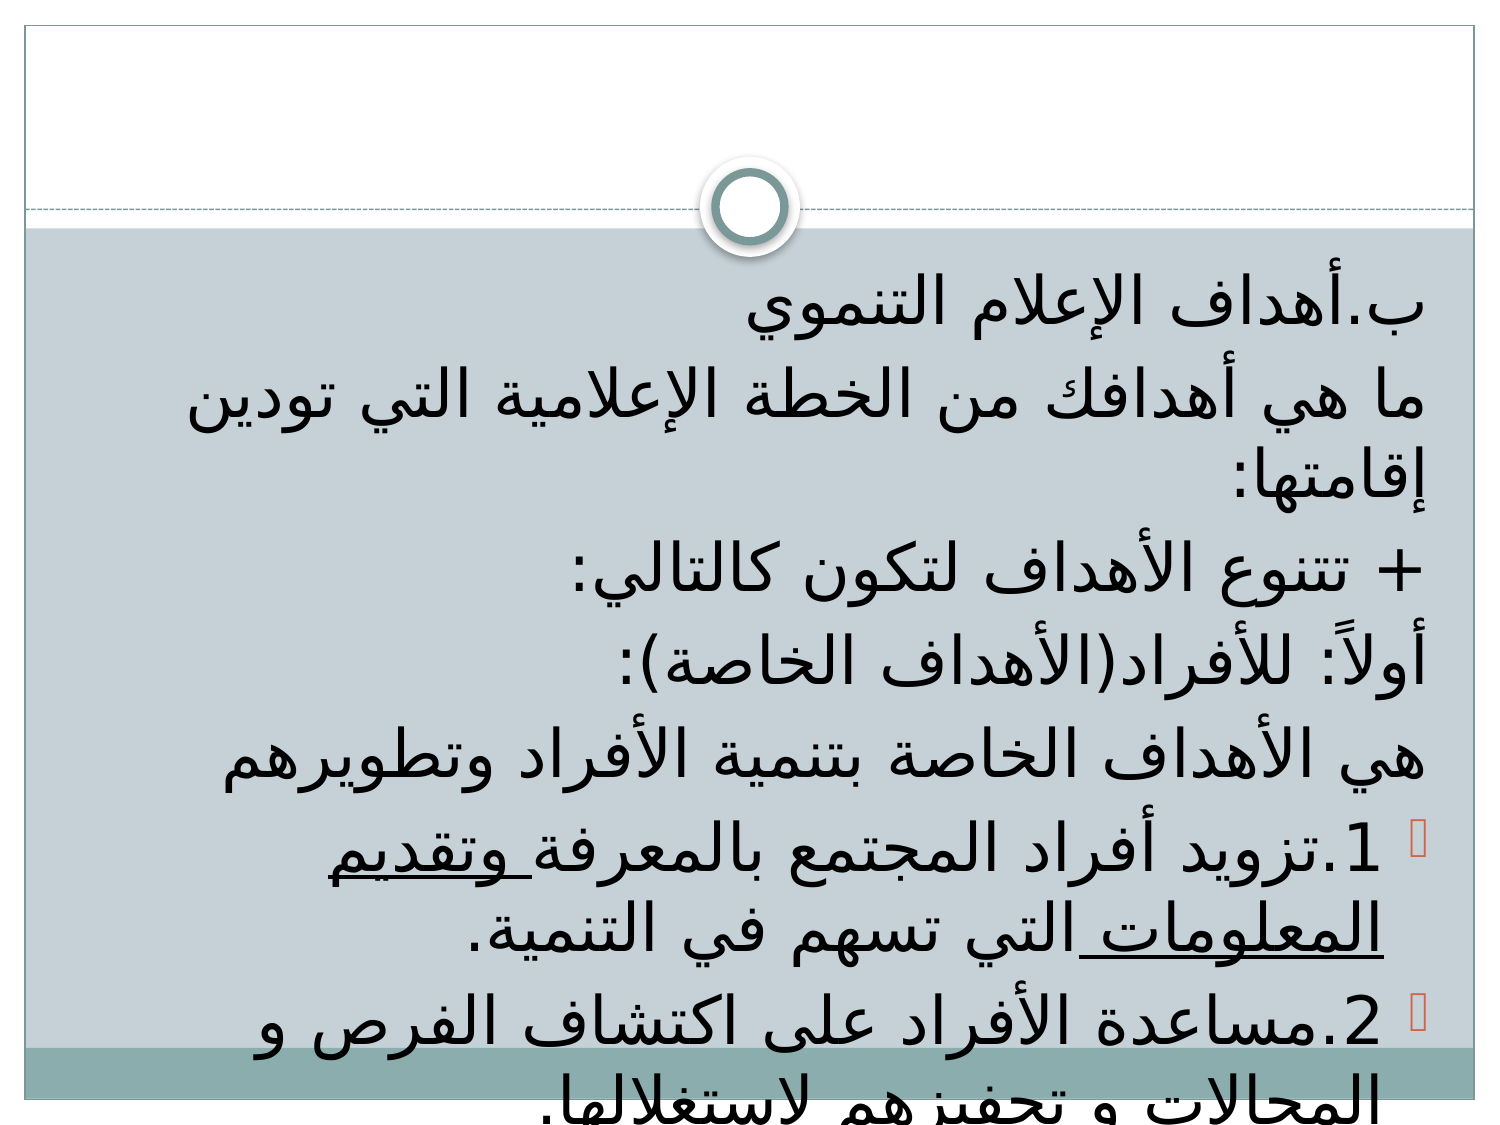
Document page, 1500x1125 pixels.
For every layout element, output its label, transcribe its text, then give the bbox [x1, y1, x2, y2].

list ب.أهداف الإعلام التنموي ما هي أهدافك من الخطة الإعلامية التي تودين إقامتها: + تتنوع الأهداف لتكون كالتالي: أولاً: للأفراد(الأهداف الخاصة): هي الأهداف الخاصة بتنمية الأفراد وتطويرهم 1.تزويد أفراد المجتمع بالمعرفة وتقديم المعلومات التي تسهم في التنمية. 2.مساعدة الأفراد على اكتشاف الفرص و المجالات و تحفيزهم لاستغلالها. 3.تثقيف الأفراد وتوعيتهم بما يدور حولهم من أفكار و مستحدثات على الصعيد المحلي والدولي في هذه القضية [49, 250, 1445, 1001]
